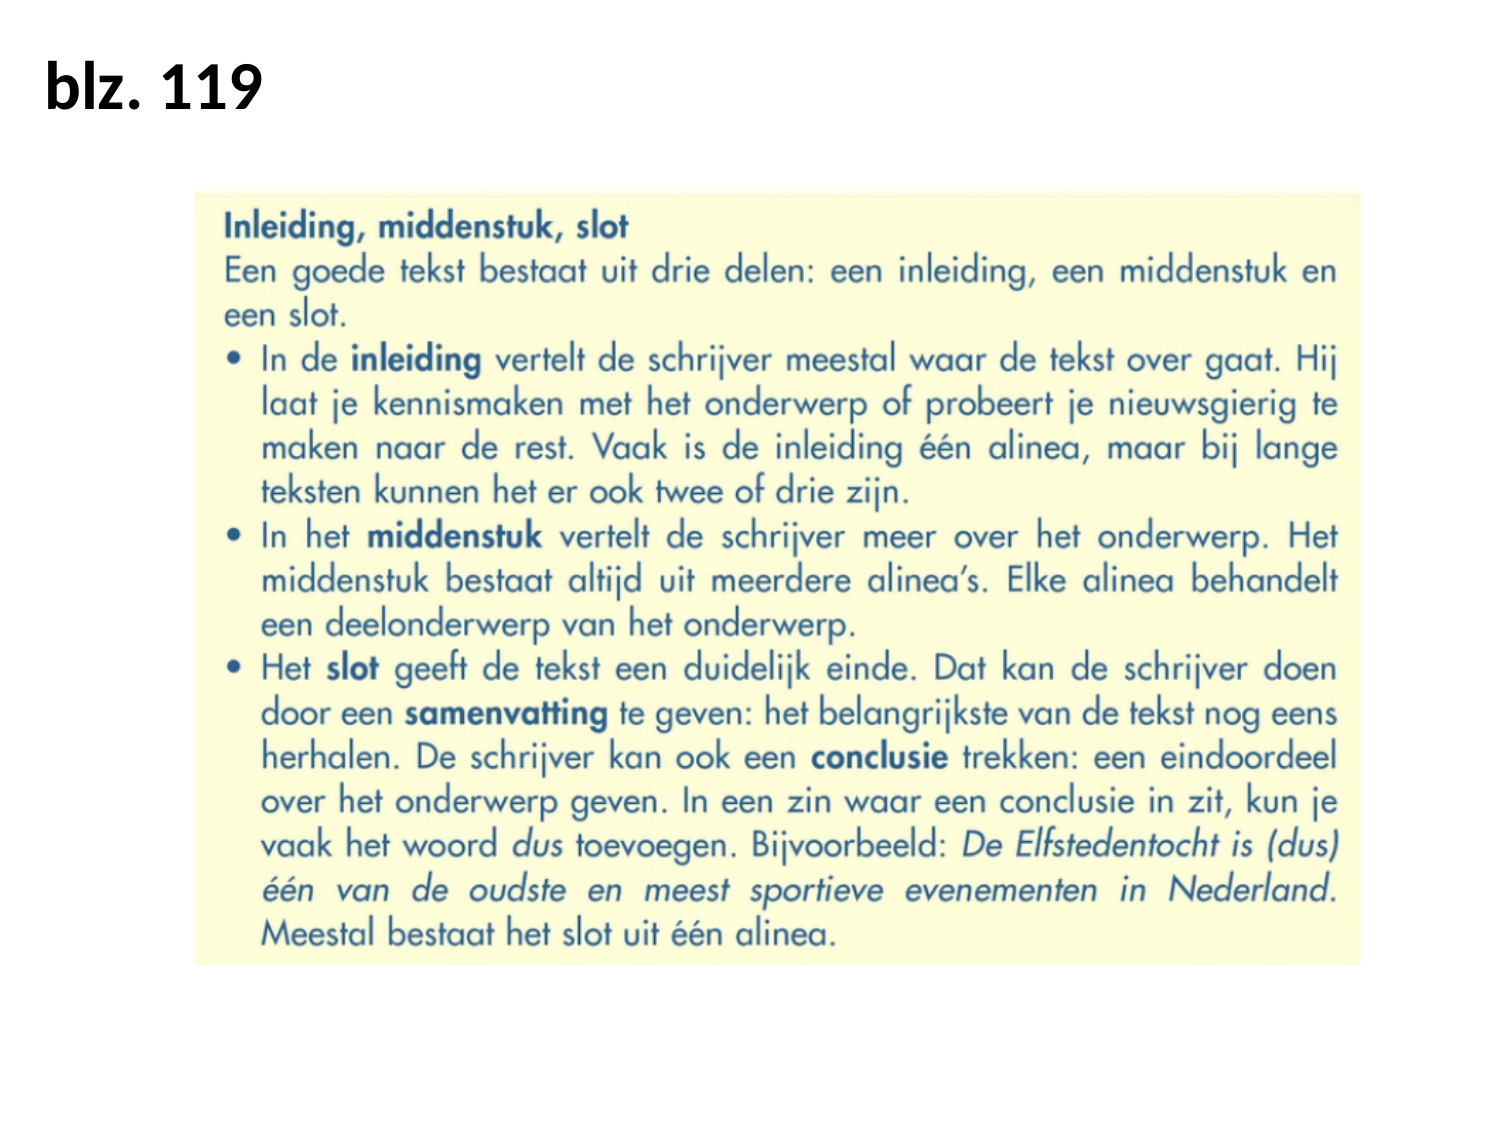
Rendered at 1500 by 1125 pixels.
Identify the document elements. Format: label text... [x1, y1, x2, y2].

picture [194, 184, 1361, 965]
text_box blz. 119 [29, 42, 986, 131]
